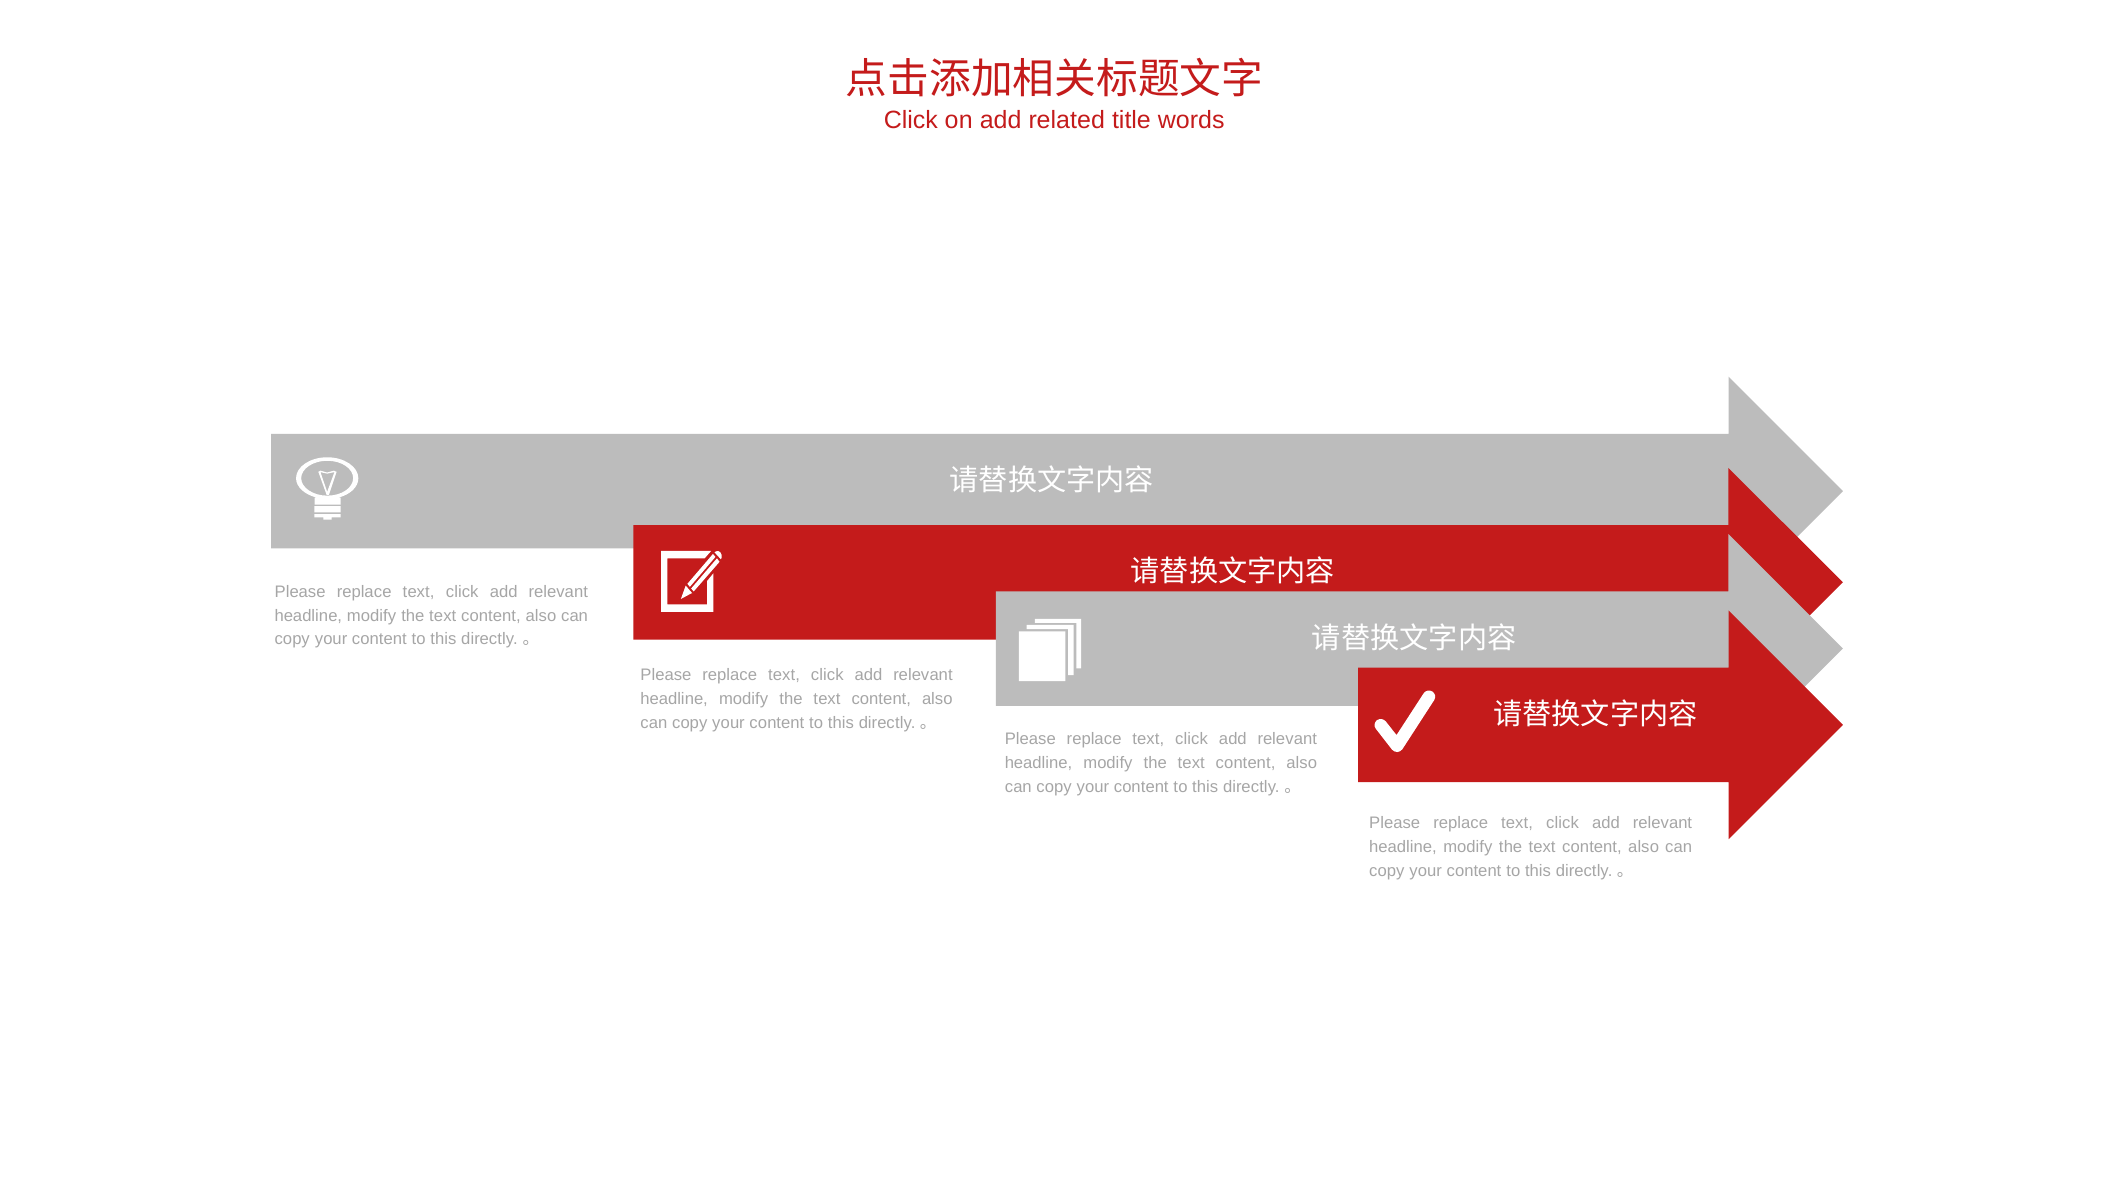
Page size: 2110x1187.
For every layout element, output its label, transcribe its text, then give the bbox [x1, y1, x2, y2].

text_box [296, 457, 359, 520]
text_box 请替换文字内容 [1357, 607, 1845, 842]
text_box Please replace text, click add relevant headline, modify the text content, also can copy your content to this directly.。 [1353, 800, 1709, 888]
text_box 请替换文字内容 [632, 465, 1845, 641]
text_box 请替换文字内容 [270, 374, 1845, 550]
text_box 请替换文字内容 [994, 531, 1845, 707]
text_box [661, 549, 724, 612]
text_box 点击添加相关标题文字 [803, 44, 1307, 107]
text_box [1374, 690, 1436, 753]
text_box Please replace text, click add relevant headline, modify the text content, also can copy your content to this directly.。 [258, 568, 605, 657]
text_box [1019, 618, 1082, 682]
text_box Please replace text, click add relevant headline, modify the text content, also can copy your content to this directly.。 [624, 652, 969, 740]
text_box Please replace text, click add relevant headline, modify the text content, also can copy your content to this directly.。 [989, 716, 1334, 804]
text_box Click on add related title words [864, 95, 1246, 158]
